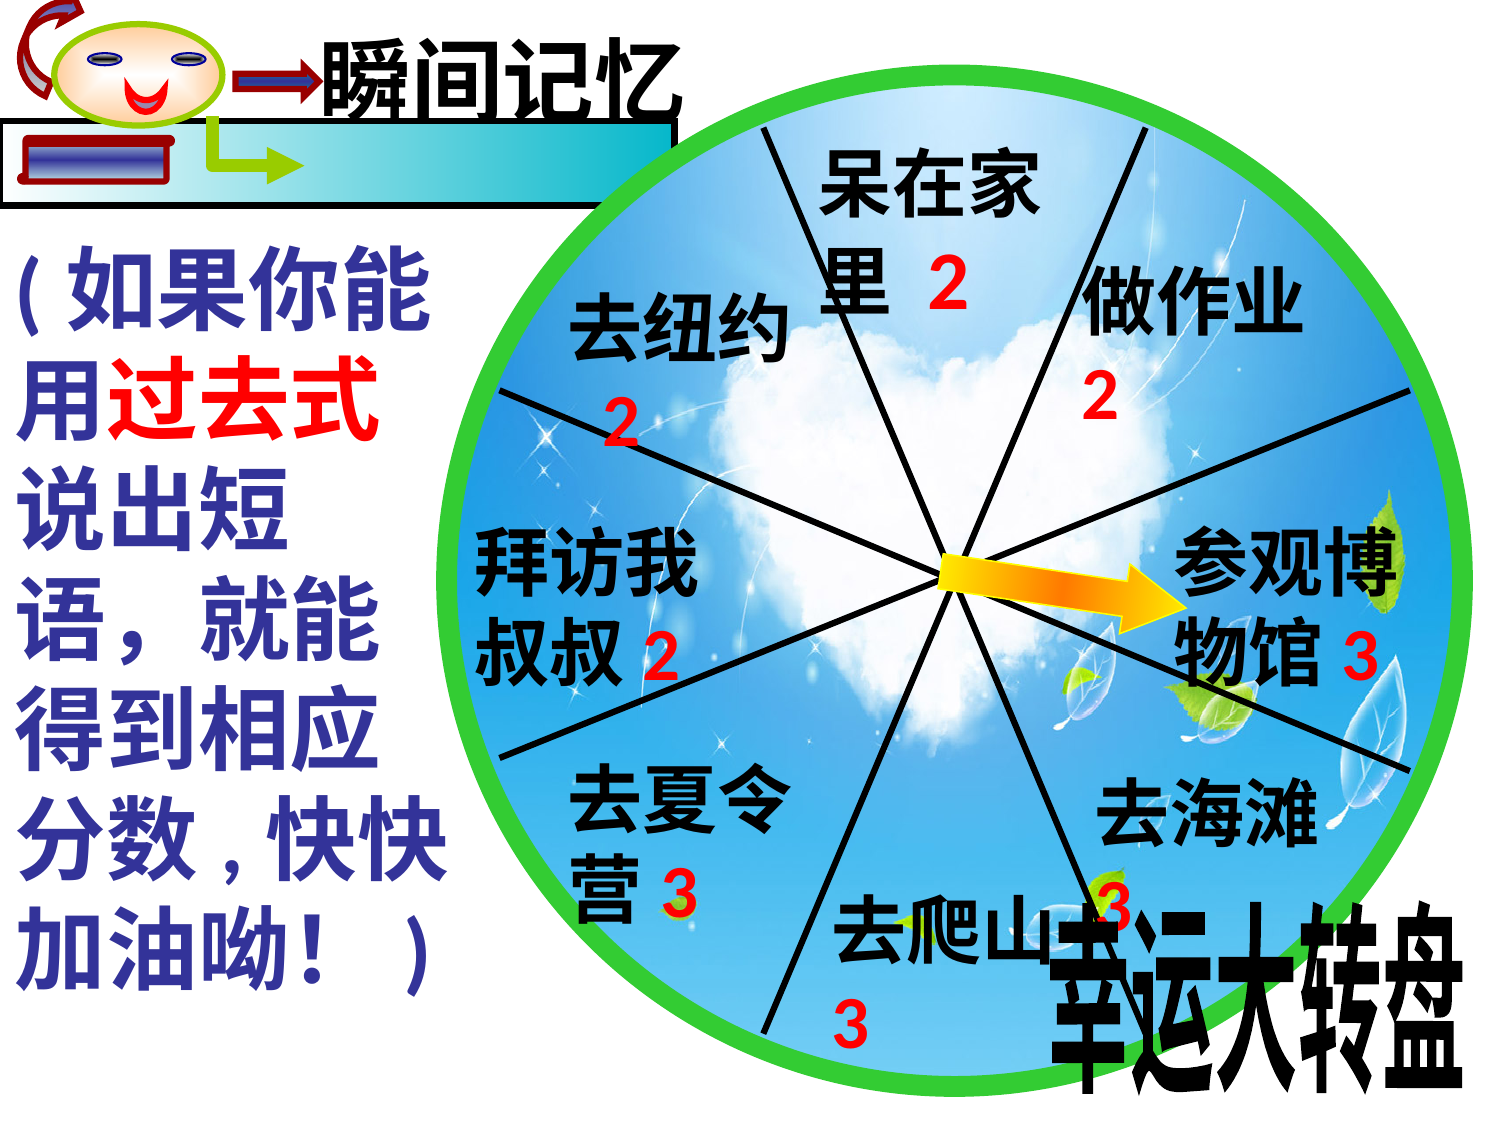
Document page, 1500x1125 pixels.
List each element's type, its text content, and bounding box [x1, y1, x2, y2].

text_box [0, 0, 724, 206]
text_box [446, 74, 1463, 1087]
text_box (如果你能用过去式说出短语，就能得到相应分数,快快加油呦！) [0, 224, 441, 1010]
